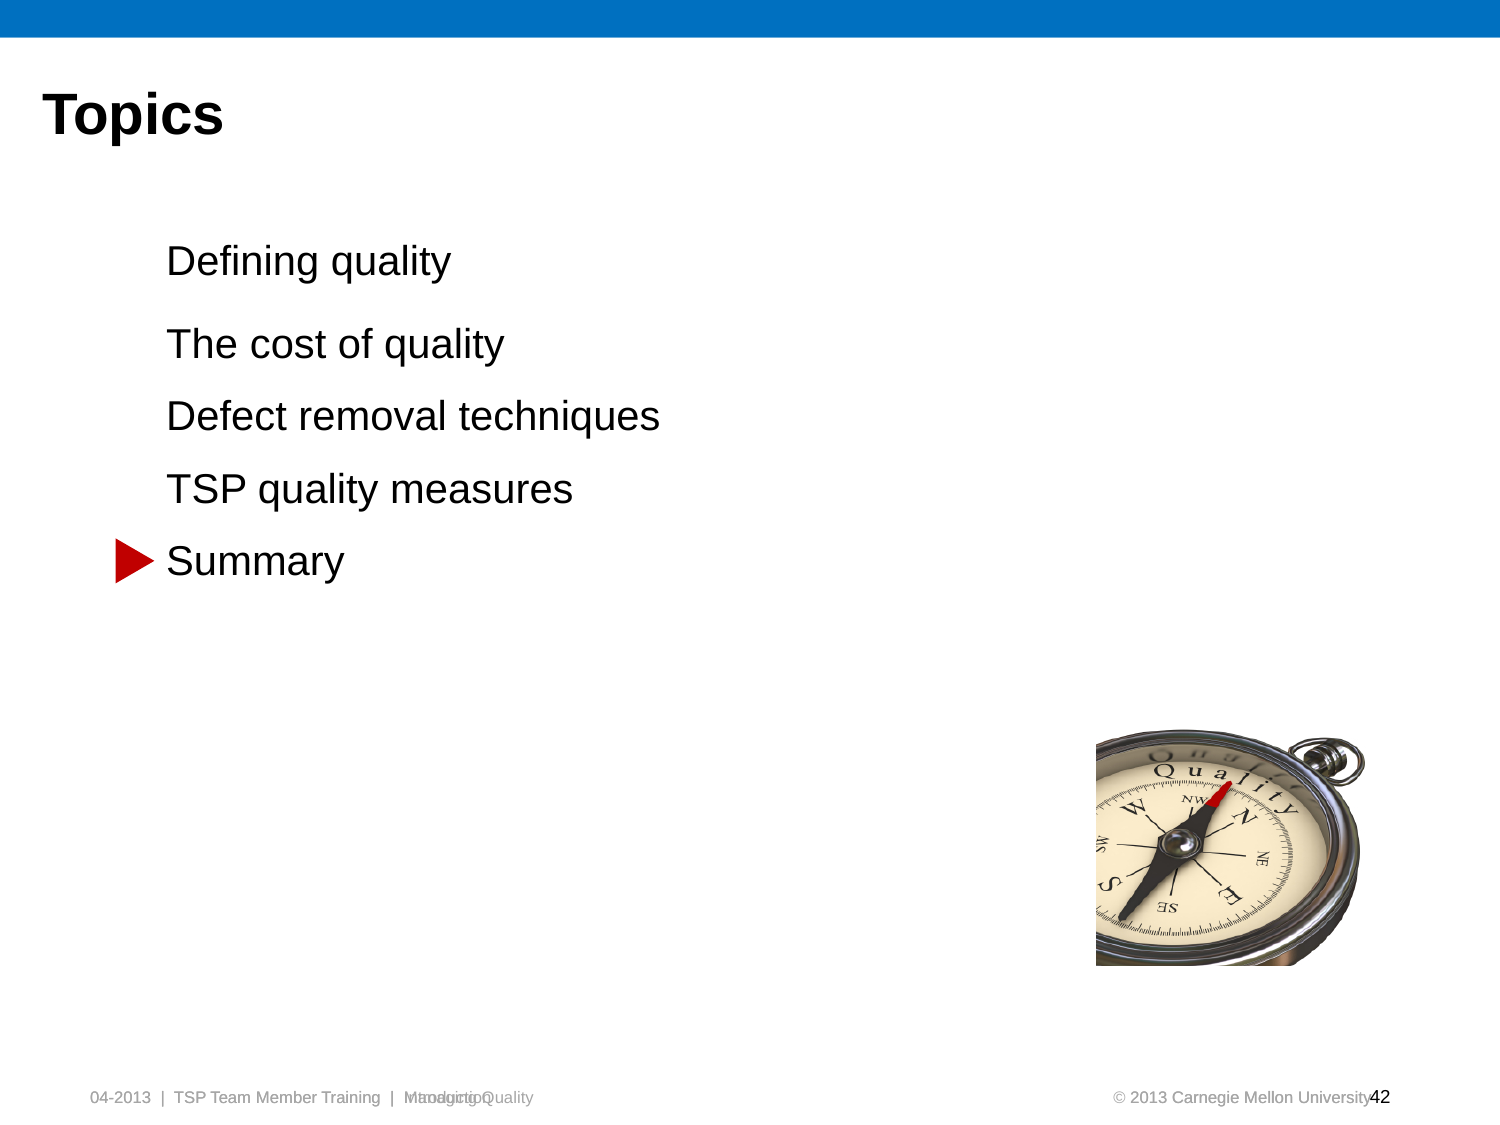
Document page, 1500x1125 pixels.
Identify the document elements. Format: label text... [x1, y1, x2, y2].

list Defining quality The cost of quality Defect removal techniques TSP quality measures Summary [166, 237, 1438, 1001]
picture [1096, 700, 1450, 966]
text_box [115, 538, 155, 584]
title Topics [41, 89, 1438, 147]
